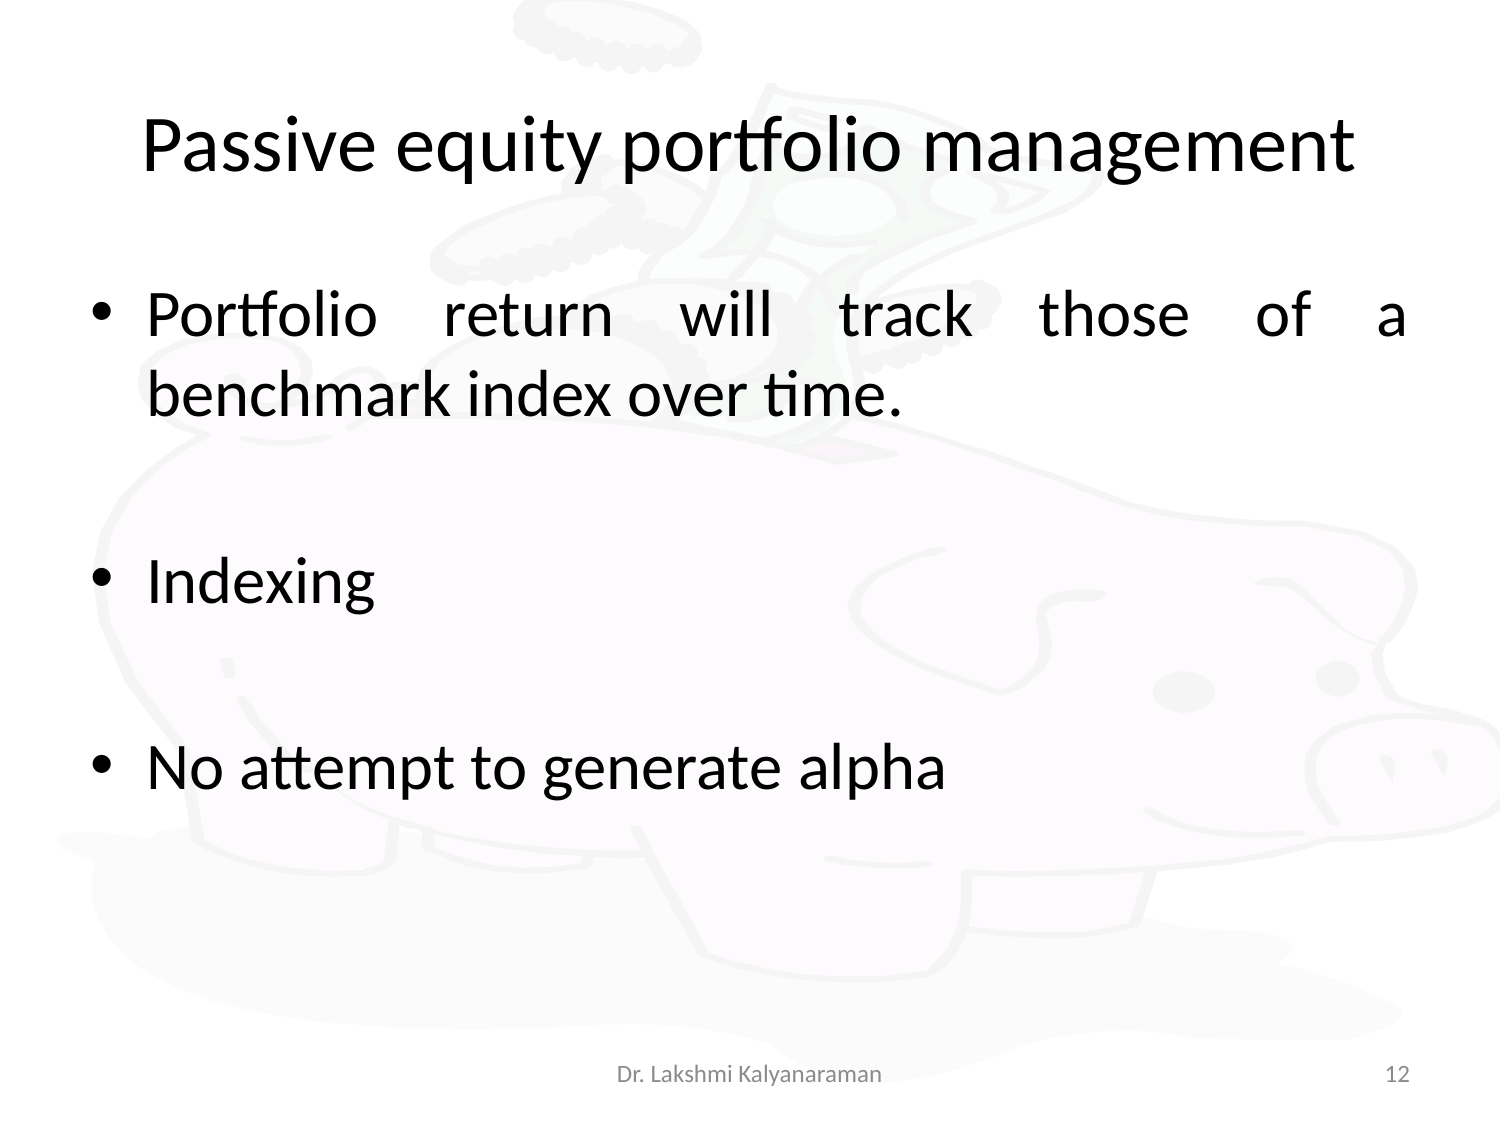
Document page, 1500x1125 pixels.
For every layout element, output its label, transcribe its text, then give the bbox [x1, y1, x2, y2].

footer Dr. Lakshmi Kalyanaraman [512, 1042, 988, 1103]
slide_number 12 [1074, 1042, 1425, 1103]
title Passive equity portfolio management [75, 45, 1425, 233]
list Portfolio return will track those of a benchmark index over time. Indexing No attempt to generate alpha [75, 262, 1425, 1005]
